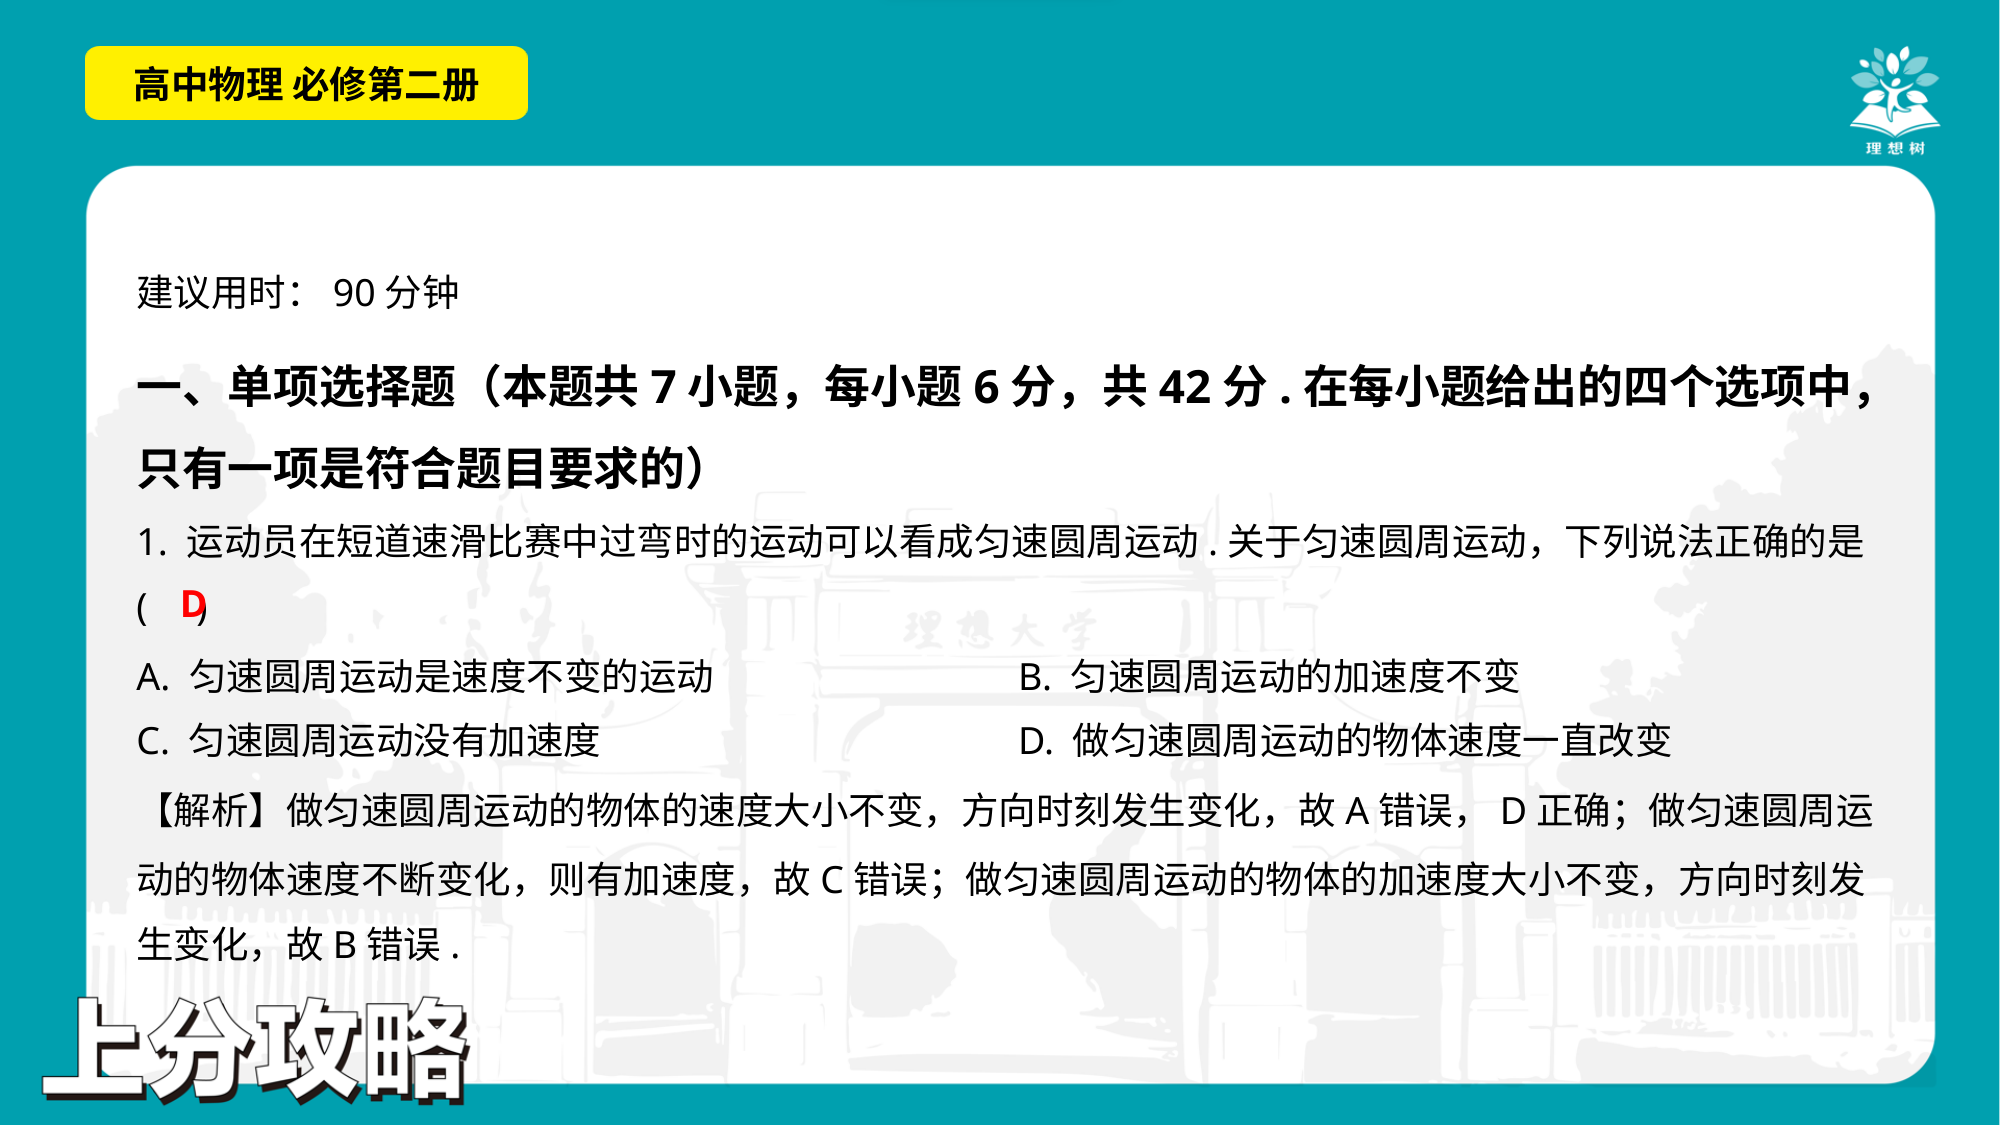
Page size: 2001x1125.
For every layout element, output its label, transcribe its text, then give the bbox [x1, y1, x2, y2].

text_box A. 匀速圆周运动是速度不变的运动 B. 匀速圆周运动的加速度不变 C. 匀速圆周运动没有加速度 D. 做匀速圆周运动的物体速度一直改变 [136, 628, 1865, 756]
picture [0, 0, 2000, 1125]
text_box 建议用时：90分钟 [136, 247, 1865, 308]
text_box 【解析】做匀速圆周运动的物体的速度大小不变，方向时刻发生变化，故A错误，D正确；做匀速圆周运 动的物体速度不断变化，则有加速度，故C错误；做匀速圆周运动的物体的加速度大小不变，方向时刻发 生变化，故B错误. [136, 763, 1865, 960]
text_box D [166, 560, 221, 619]
text_box 一、单项选择题（本题共7小题，每小题6分，共42分.在每小题给出的四个选项中， 只有一项是符合题目要求的） [136, 329, 1865, 494]
text_box 1. 运动员在短道速滑比赛中过弯时的运动可以看成匀速圆周运动.关于匀速圆周运动，下列说法正确的是 ( ) [136, 494, 1865, 621]
